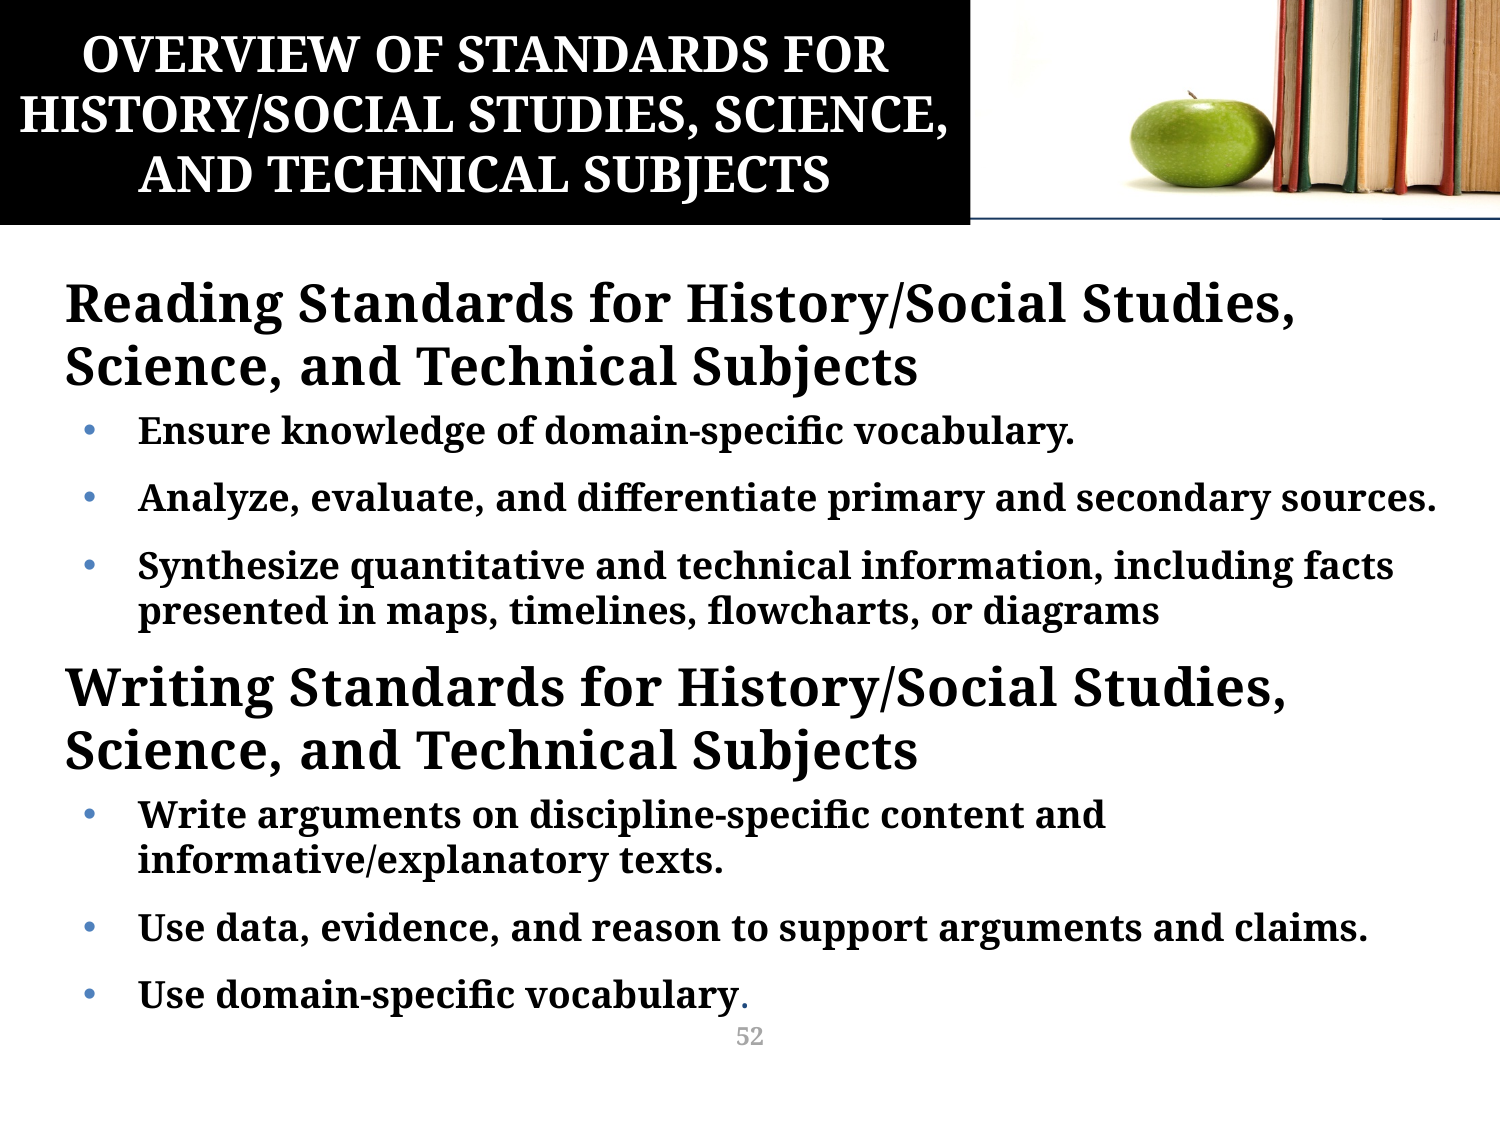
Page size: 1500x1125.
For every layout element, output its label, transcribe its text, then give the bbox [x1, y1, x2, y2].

slide_number 52 [662, 1038, 838, 1063]
picture [974, 0, 1500, 213]
title Overview of Standards for History/Social Studies, Science, and Technical Subjects [0, 0, 977, 231]
list Reading Standards for History/Social Studies, Science, and Technical Subjects Ensure knowledge of domain-specific vocabulary. Analyze, evaluate, and differentiate primary and secondary sources. Synthesize quantitative and technical information, including facts presented in maps, timelines, flowcharts, or diagrams Writing Standards for History/Social Studies, Science, and Technical Subjects Write arguments on discipline-specific content and informative/explanatory texts. Use data, evidence, and reason to support arguments and claims. Use domain-specific vocabulary. [50, 262, 1475, 1038]
